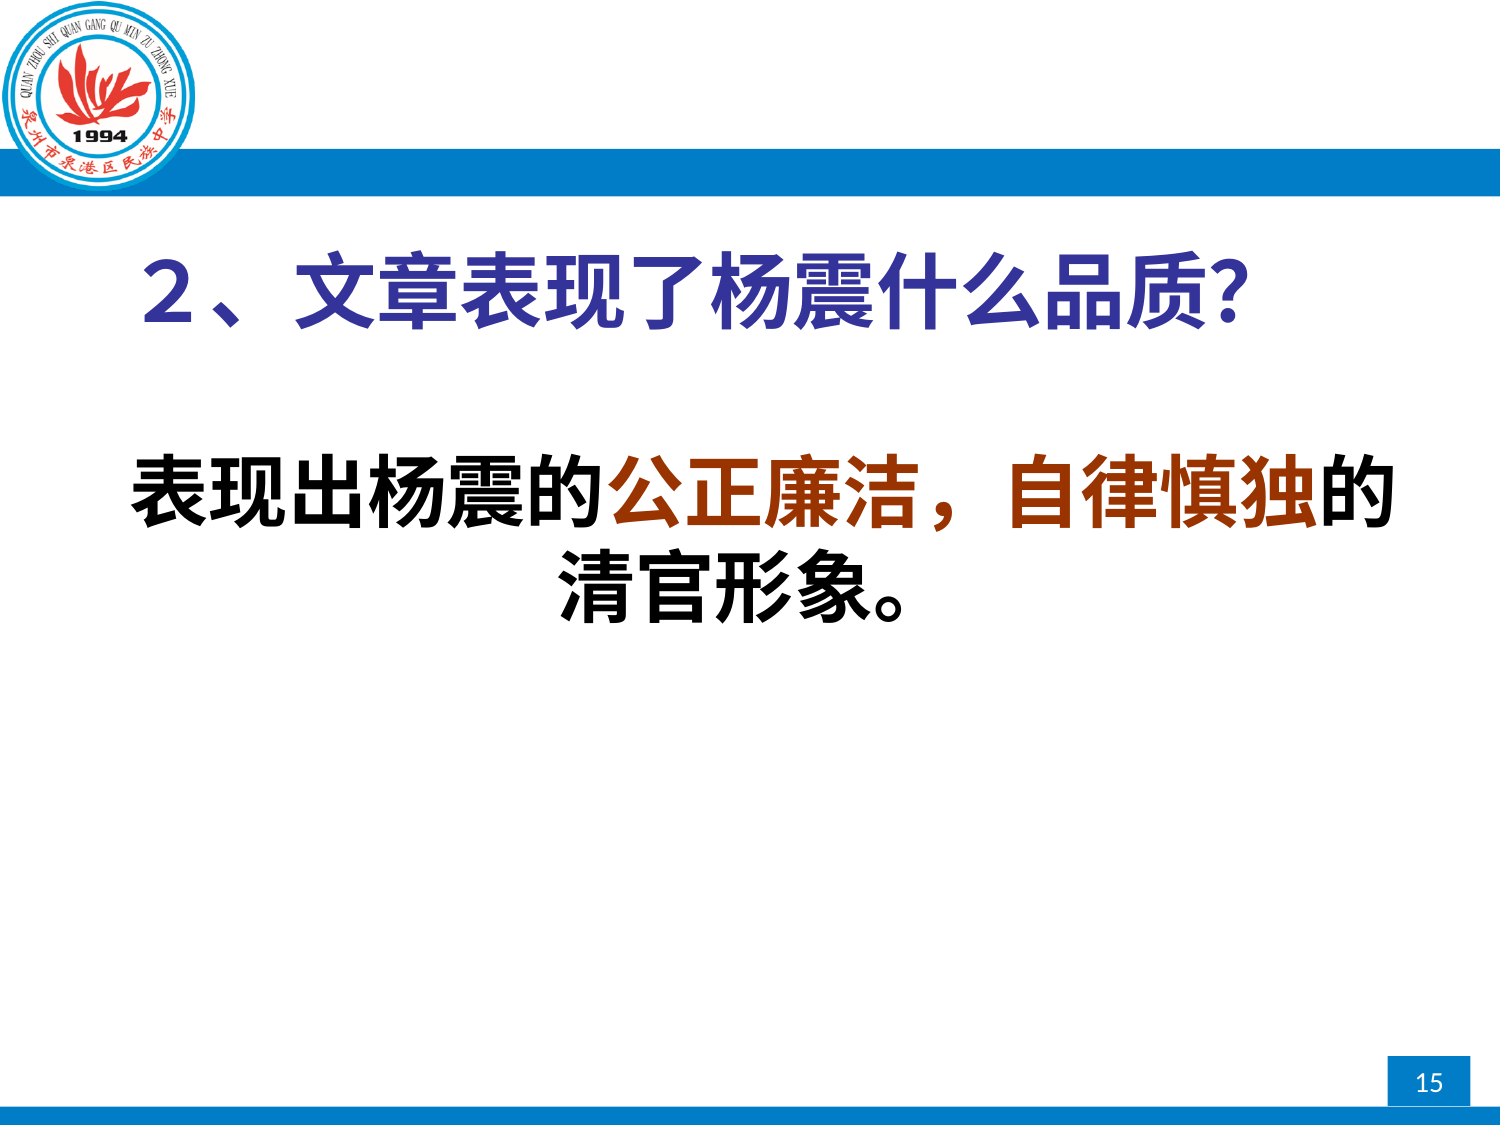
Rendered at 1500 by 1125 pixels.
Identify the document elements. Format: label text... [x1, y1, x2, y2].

picture [120, 114, 195, 191]
picture [110, 1, 195, 79]
picture [9, 6, 189, 186]
picture [2, 107, 78, 191]
text_box ２、文章表现了杨震什么品质？ [112, 231, 1376, 347]
title 表现出杨震的公正廉洁，自律慎独的清官形象。 [88, 444, 1439, 632]
picture [2, 1, 88, 86]
